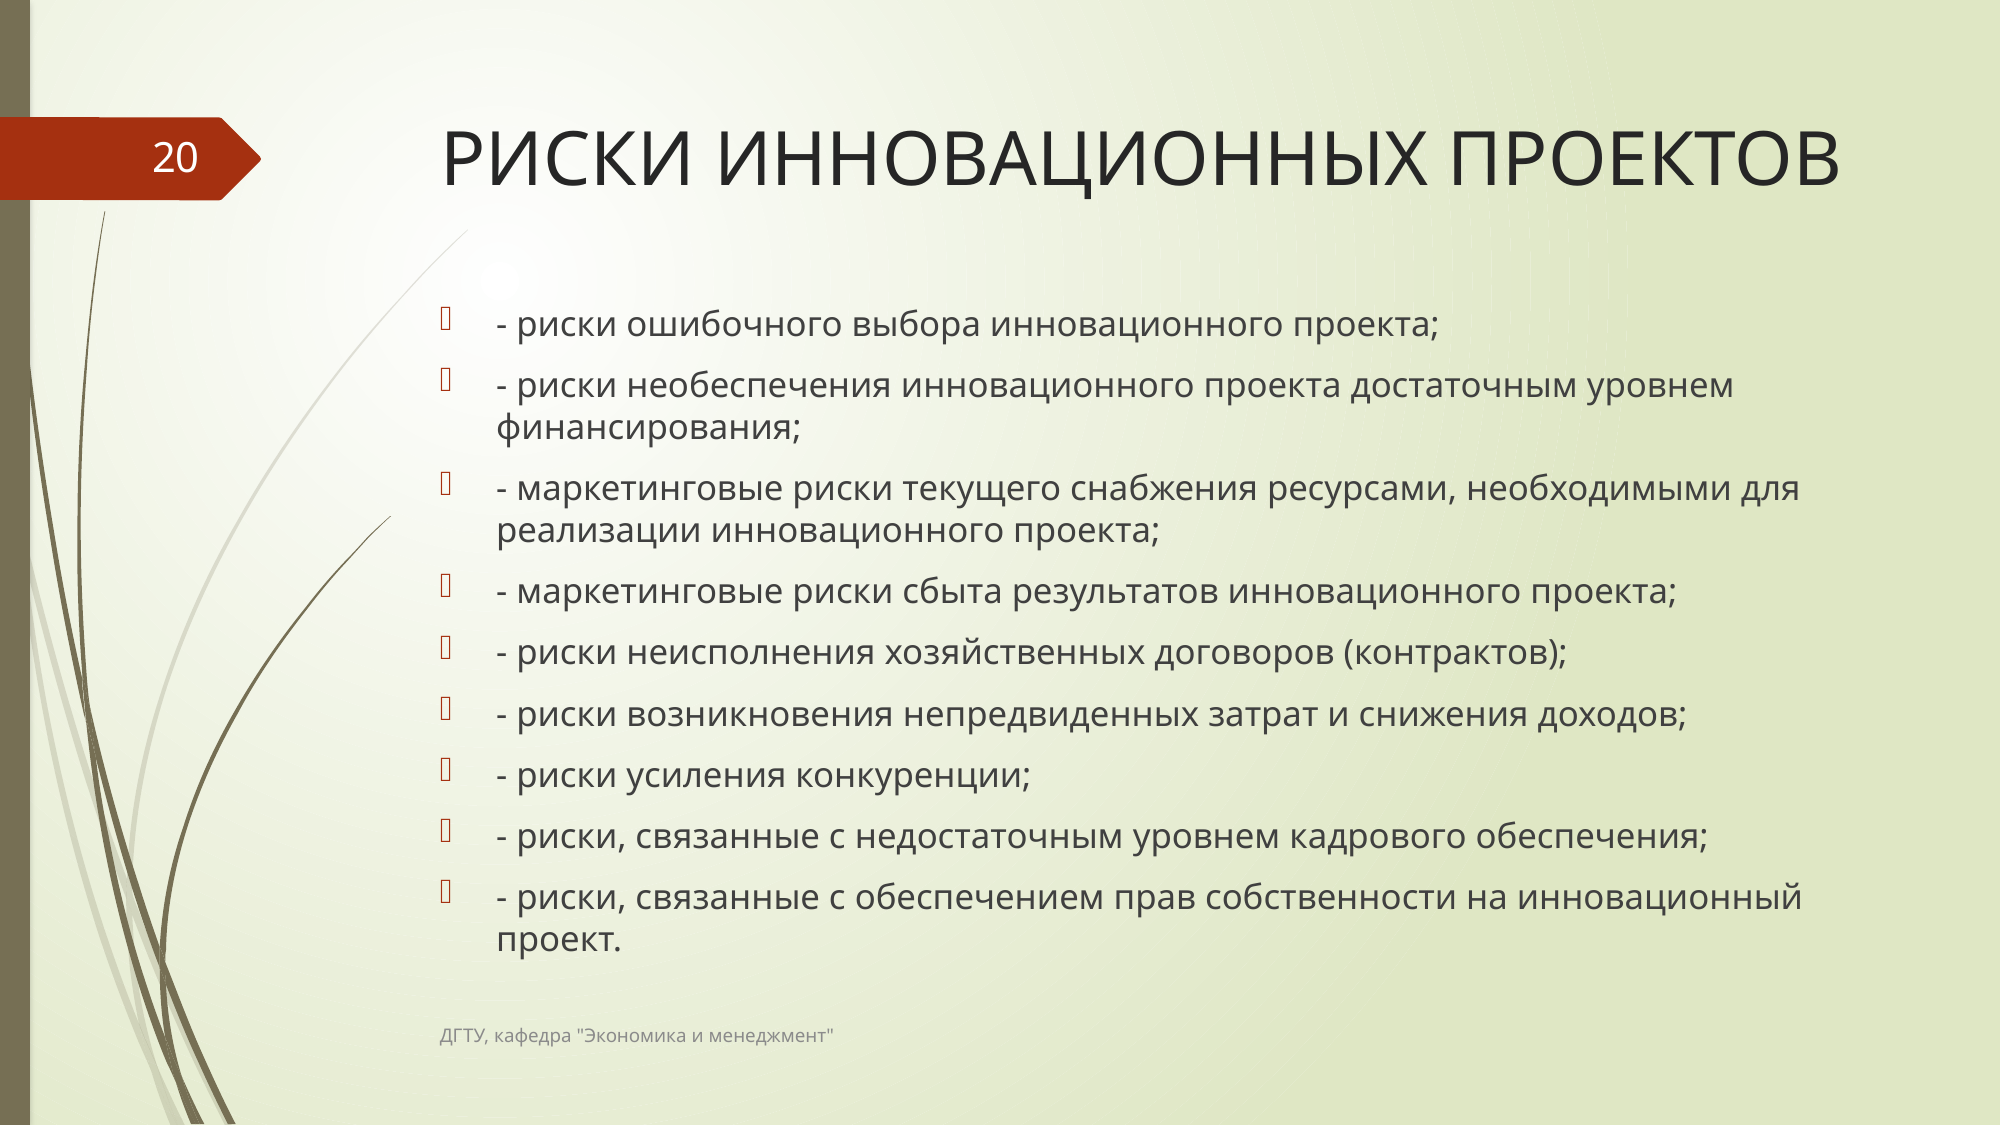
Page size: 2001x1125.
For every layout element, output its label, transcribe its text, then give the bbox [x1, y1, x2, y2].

list - риски ошибочного выбора инновационного проекта; - риски необеспечения инновационного проекта достаточным уровнем финансирования; - маркетинговые риски текущего снабжения ресурсами, необходимыми для реализации инновационного проекта; - маркетинговые риски сбыта результатов инновационного проекта; - риски неисполнения хозяйственных договоров (контрактов); - риски возникновения непредвиденных затрат и снижения доходов; - риски усиления конкуренции; - риски, связанные с недостаточным уровнем кадрового обеспечения; - риски, связанные с обеспечением прав собственности на инновационный проект. [424, 294, 1888, 970]
slide_number 20 [87, 129, 216, 190]
footer ДГТУ, кафедра "Экономика и менеджмент" [424, 1006, 1675, 1067]
title РИСКИ ИННОВАЦИОННЫХ ПРОЕКТОВ [425, 102, 1888, 294]
